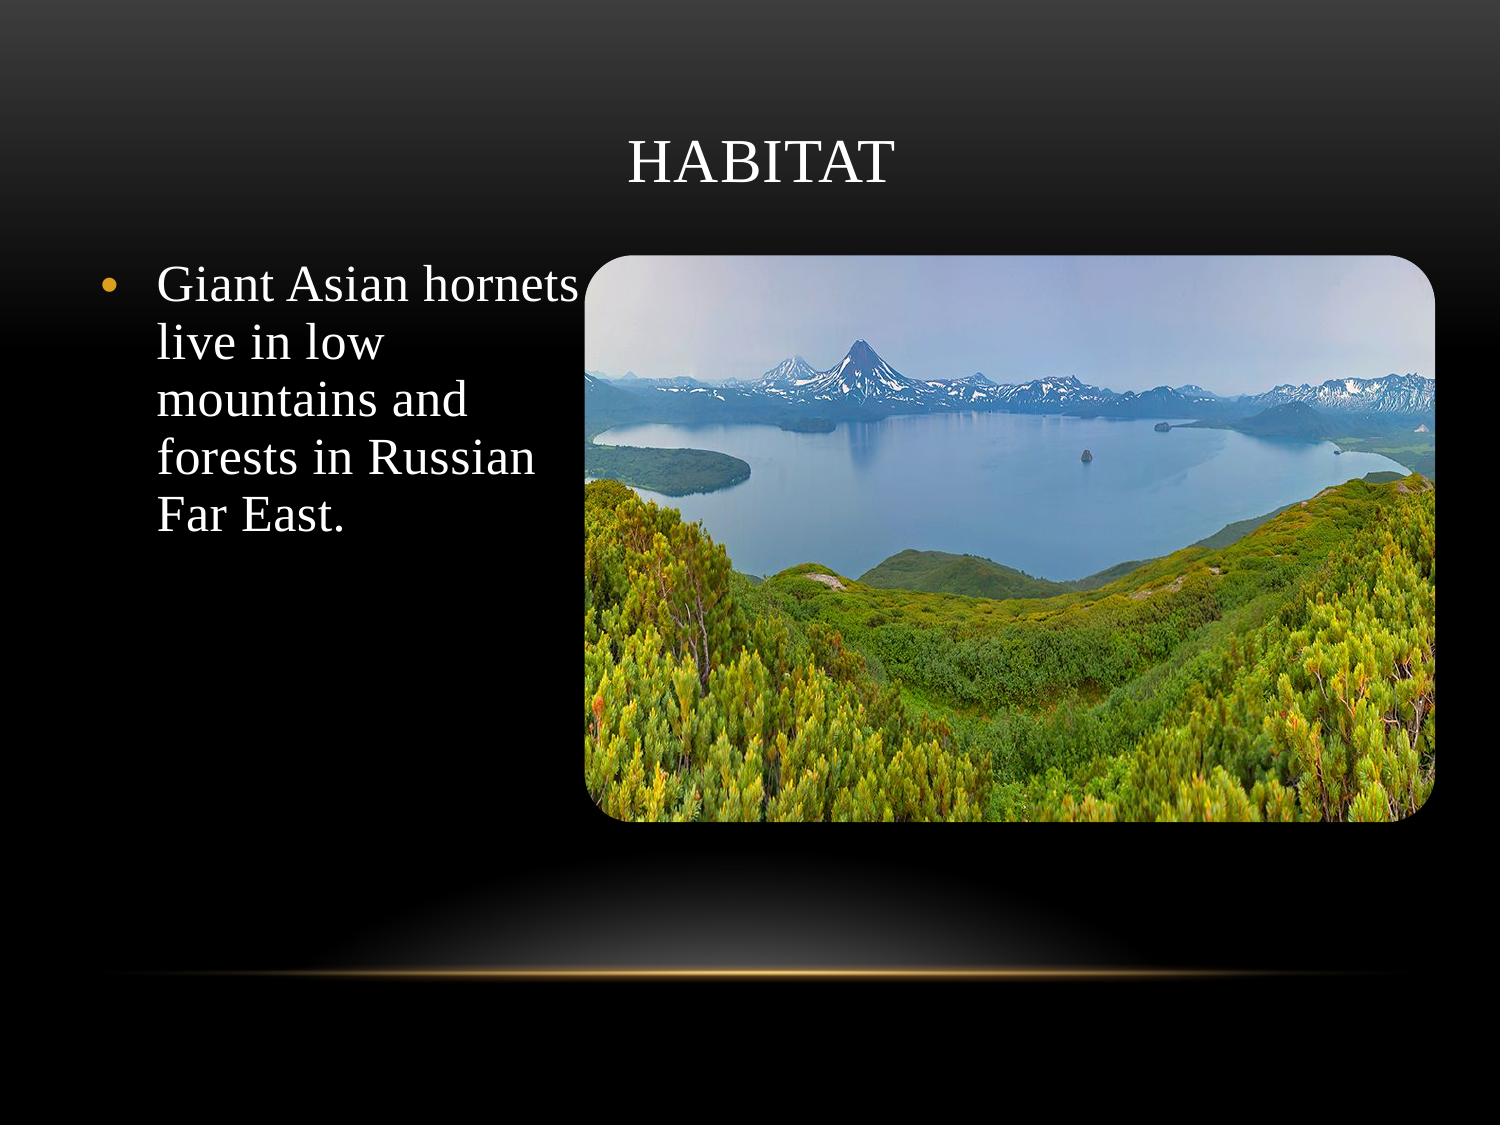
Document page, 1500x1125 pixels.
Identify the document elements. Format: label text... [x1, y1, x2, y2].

picture [0, 0, 1500, 1125]
title Habitat [112, 90, 1413, 195]
list Giant Asian hornets live in low mountains and forests in Russian Far East. [100, 255, 597, 931]
text_box [584, 255, 1436, 823]
